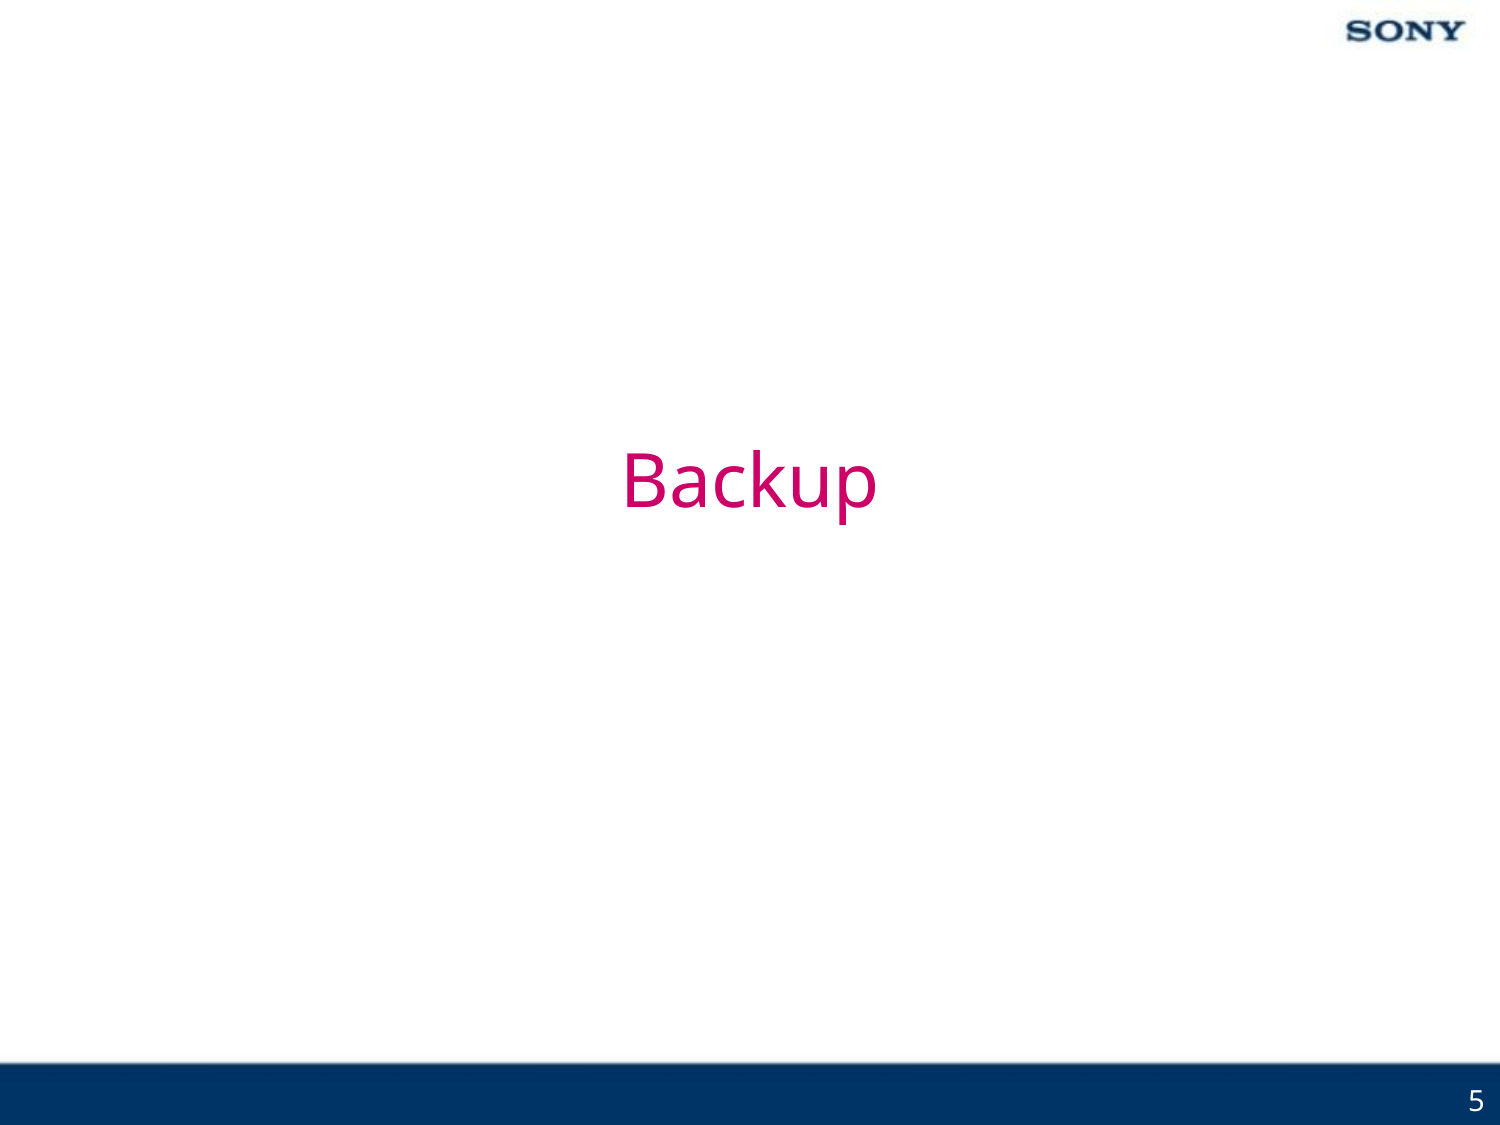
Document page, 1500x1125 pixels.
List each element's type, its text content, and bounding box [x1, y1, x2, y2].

slide_number 5 [1224, 1074, 1500, 1125]
title Backup [49, 424, 1451, 532]
picture [0, 0, 1500, 1125]
